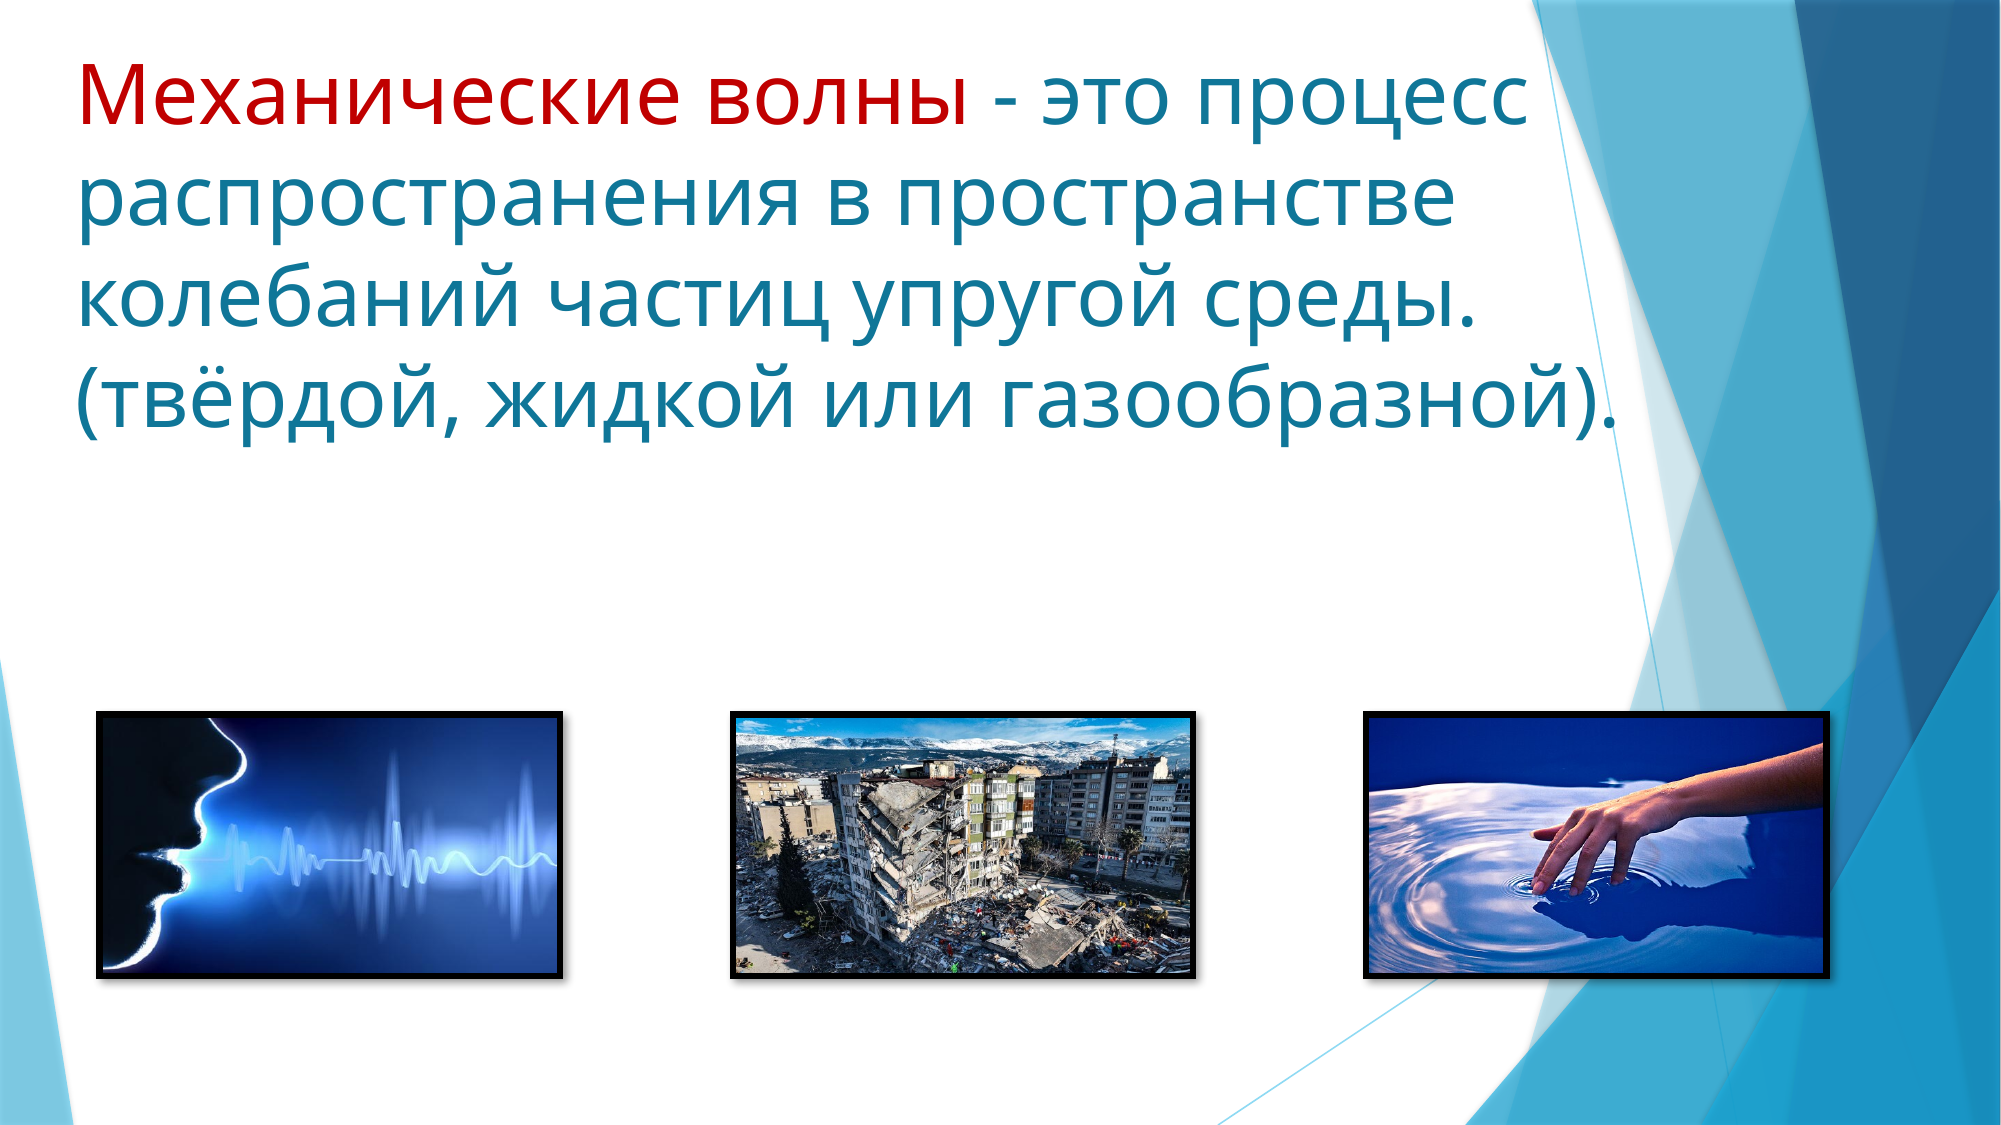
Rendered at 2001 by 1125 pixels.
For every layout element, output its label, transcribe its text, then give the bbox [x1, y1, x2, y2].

picture [787, 717, 813, 723]
picture [1368, 717, 1824, 974]
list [101, 717, 558, 974]
picture [787, 726, 803, 732]
picture [735, 717, 1191, 974]
title Механические волны - это процесс распространения в пространстве колебаний частиц упругой среды. (твёрдой, жидкой или газообразной). [60, 33, 1669, 563]
